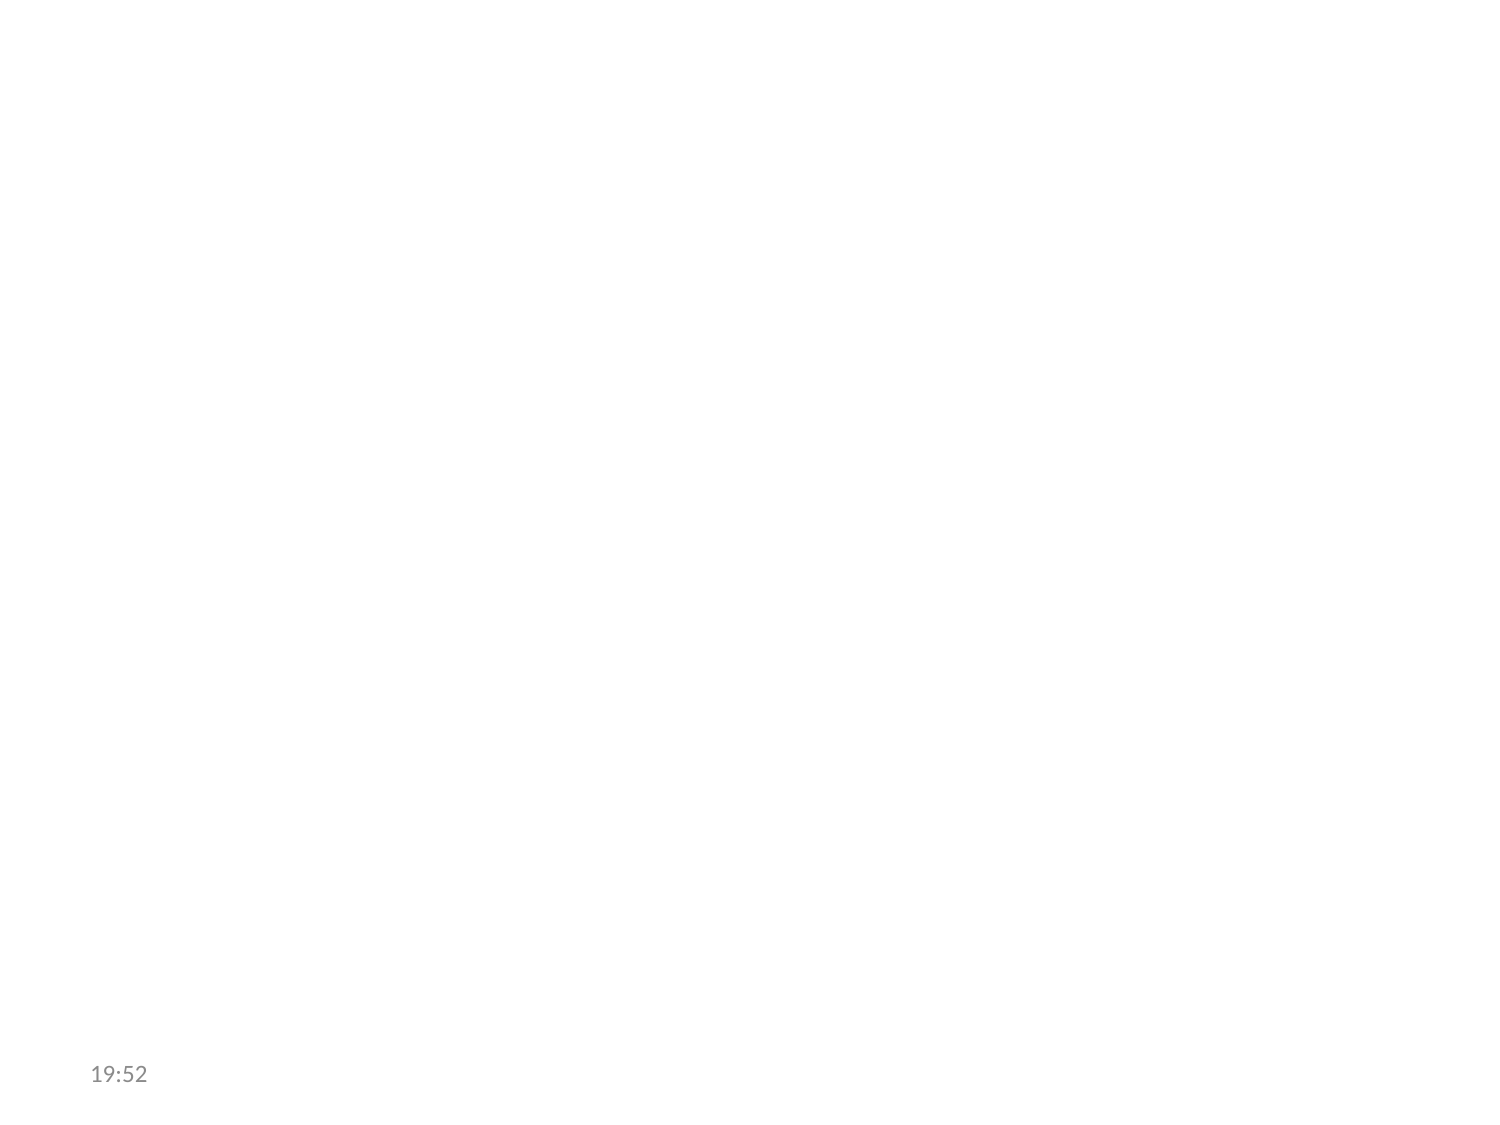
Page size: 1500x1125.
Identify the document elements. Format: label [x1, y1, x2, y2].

slide_number [75, 1042, 425, 1103]
